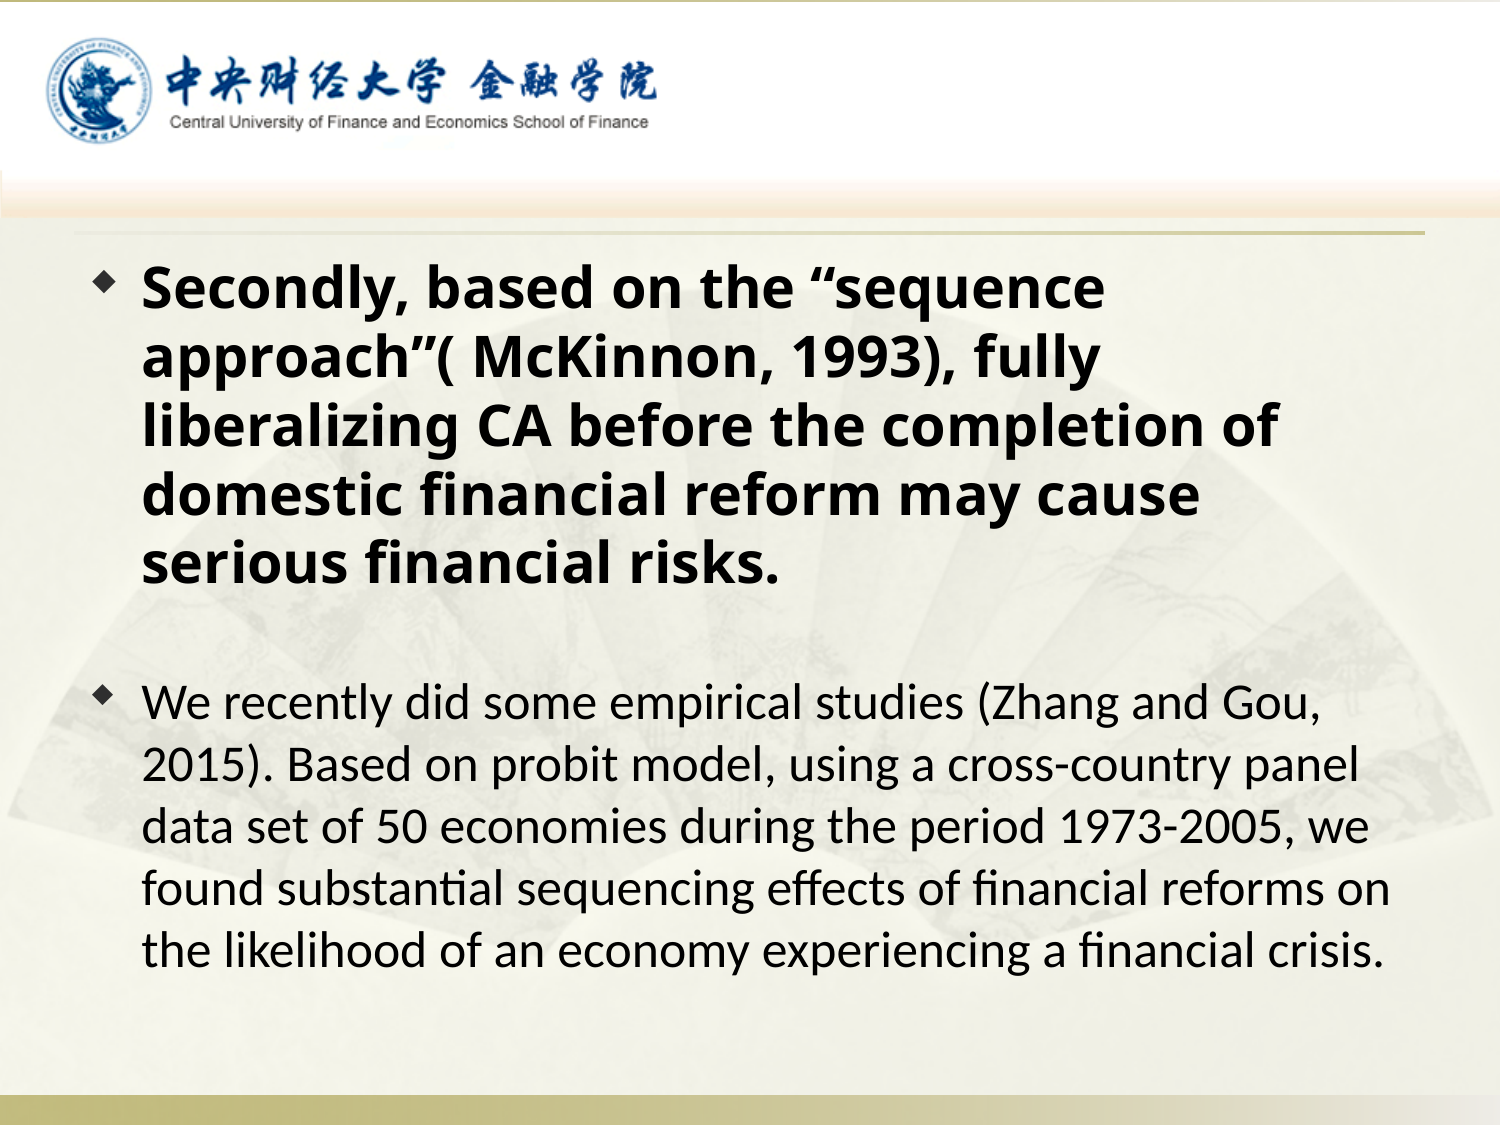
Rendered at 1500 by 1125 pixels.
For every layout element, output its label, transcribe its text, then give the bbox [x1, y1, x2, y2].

picture [0, 2, 1500, 218]
list Secondly, based on the “sequence approach”( McKinnon, 1993), fully liberalizing CA before the completion of domestic financial reform may cause serious financial risks. We recently did some empirical studies (Zhang and Gou, 2015). Based on probit model, using a cross-country panel data set of 50 economies during the period 1973-2005, we found substantial sequencing effects of financial reforms on the likelihood of an economy experiencing a financial crisis. [75, 243, 1425, 1032]
